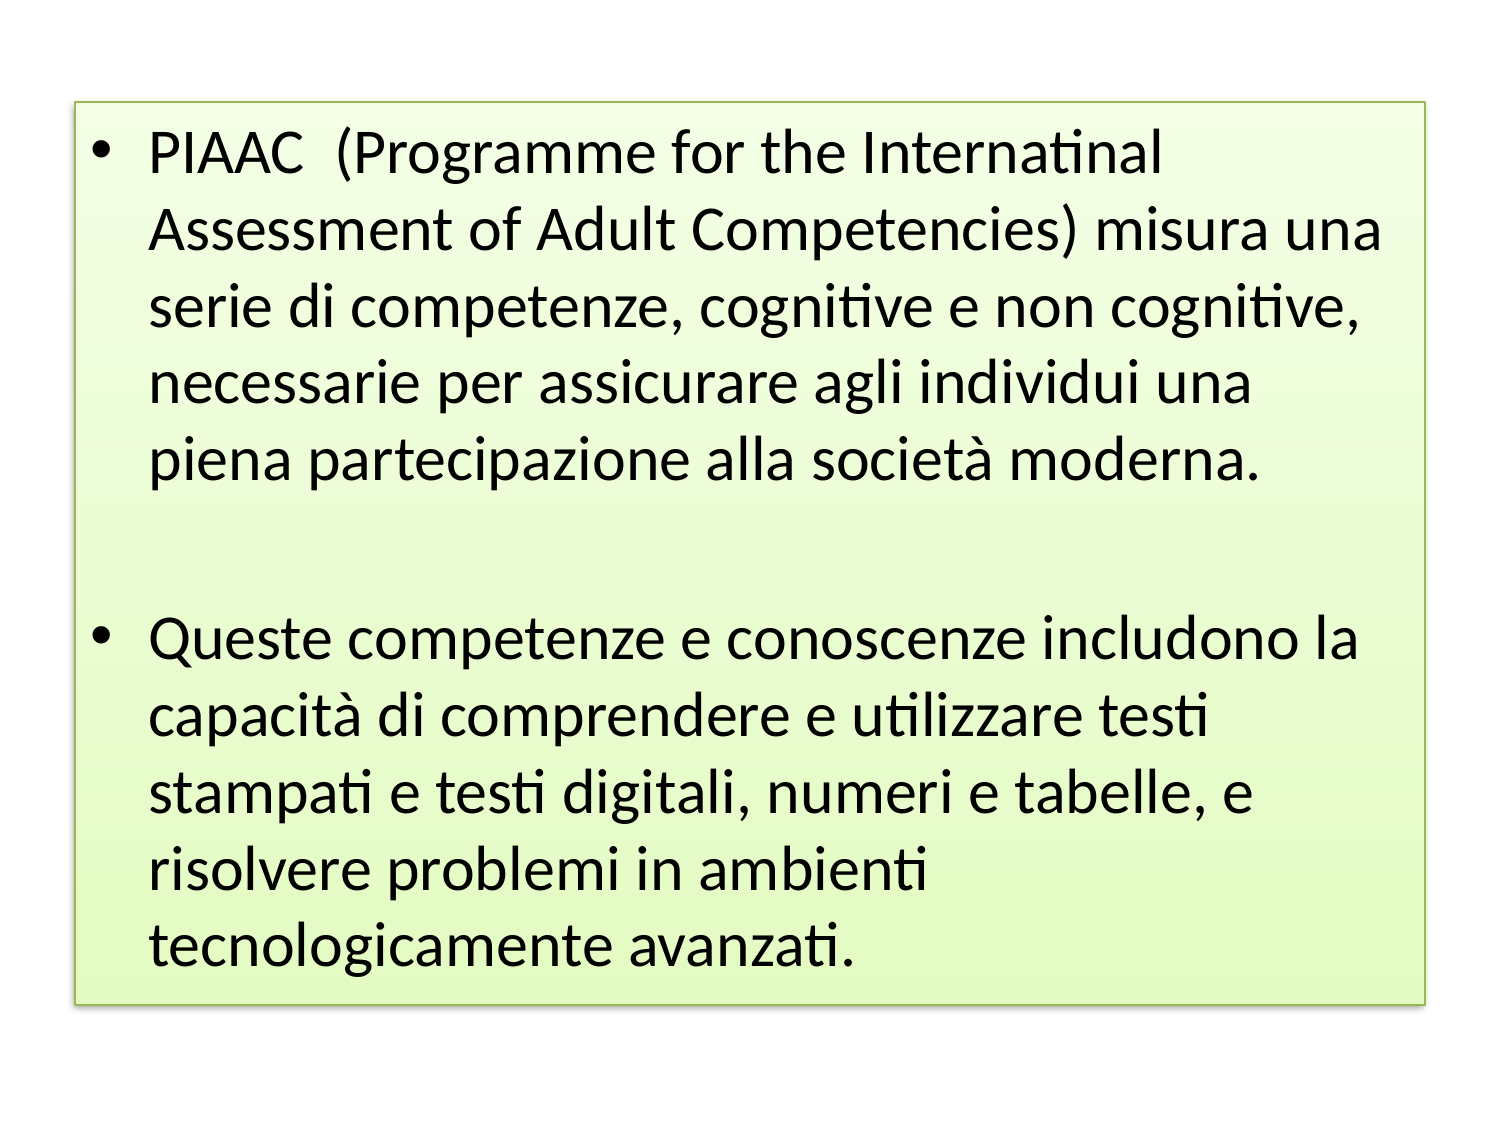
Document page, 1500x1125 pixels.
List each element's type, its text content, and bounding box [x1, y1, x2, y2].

list PIAAC (Programme for the Internatinal Assessment of Adult Competencies) misura una serie di competenze, cognitive e non cognitive, necessarie per assicurare agli individui una piena partecipazione alla società moderna. Queste competenze e conoscenze includono la capacità di comprendere e utilizzare testi stampati e testi digitali, numeri e tabelle, e risolvere problemi in ambienti tecnologicamente avanzati. [74, 101, 1426, 1006]
